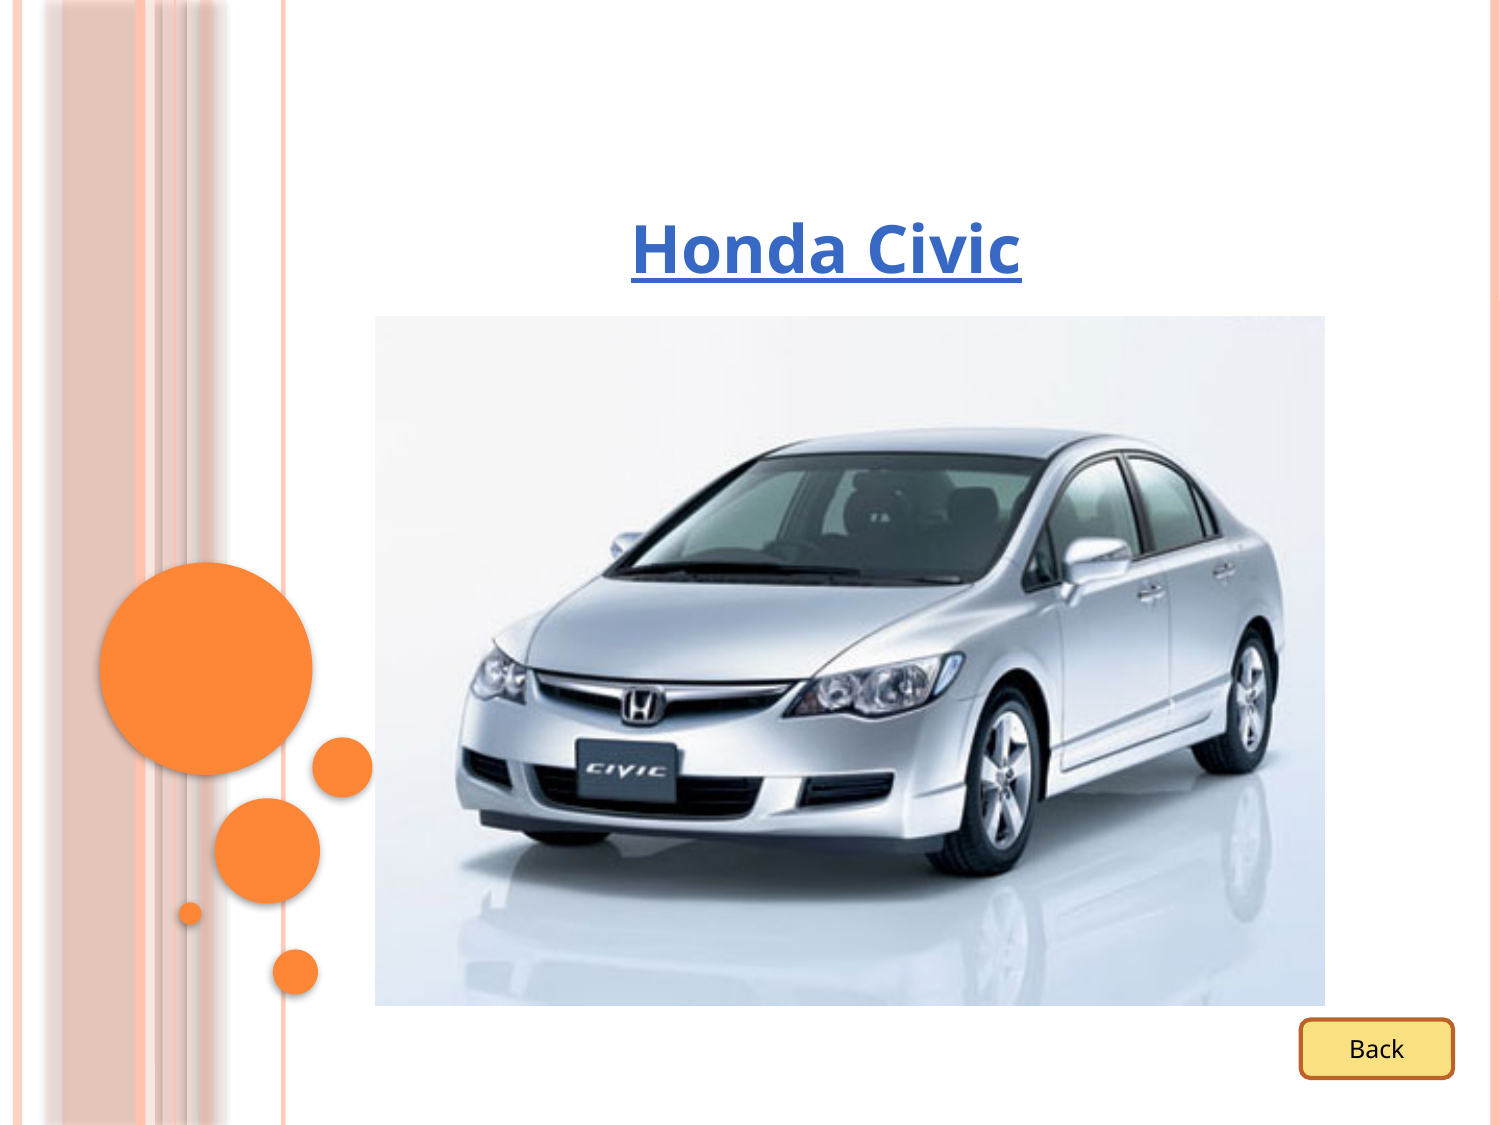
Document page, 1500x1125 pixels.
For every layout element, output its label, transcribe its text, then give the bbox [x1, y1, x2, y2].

picture [374, 315, 1325, 1006]
text_box Honda Civic [503, 199, 1149, 294]
text_box Back [1298, 1017, 1456, 1081]
